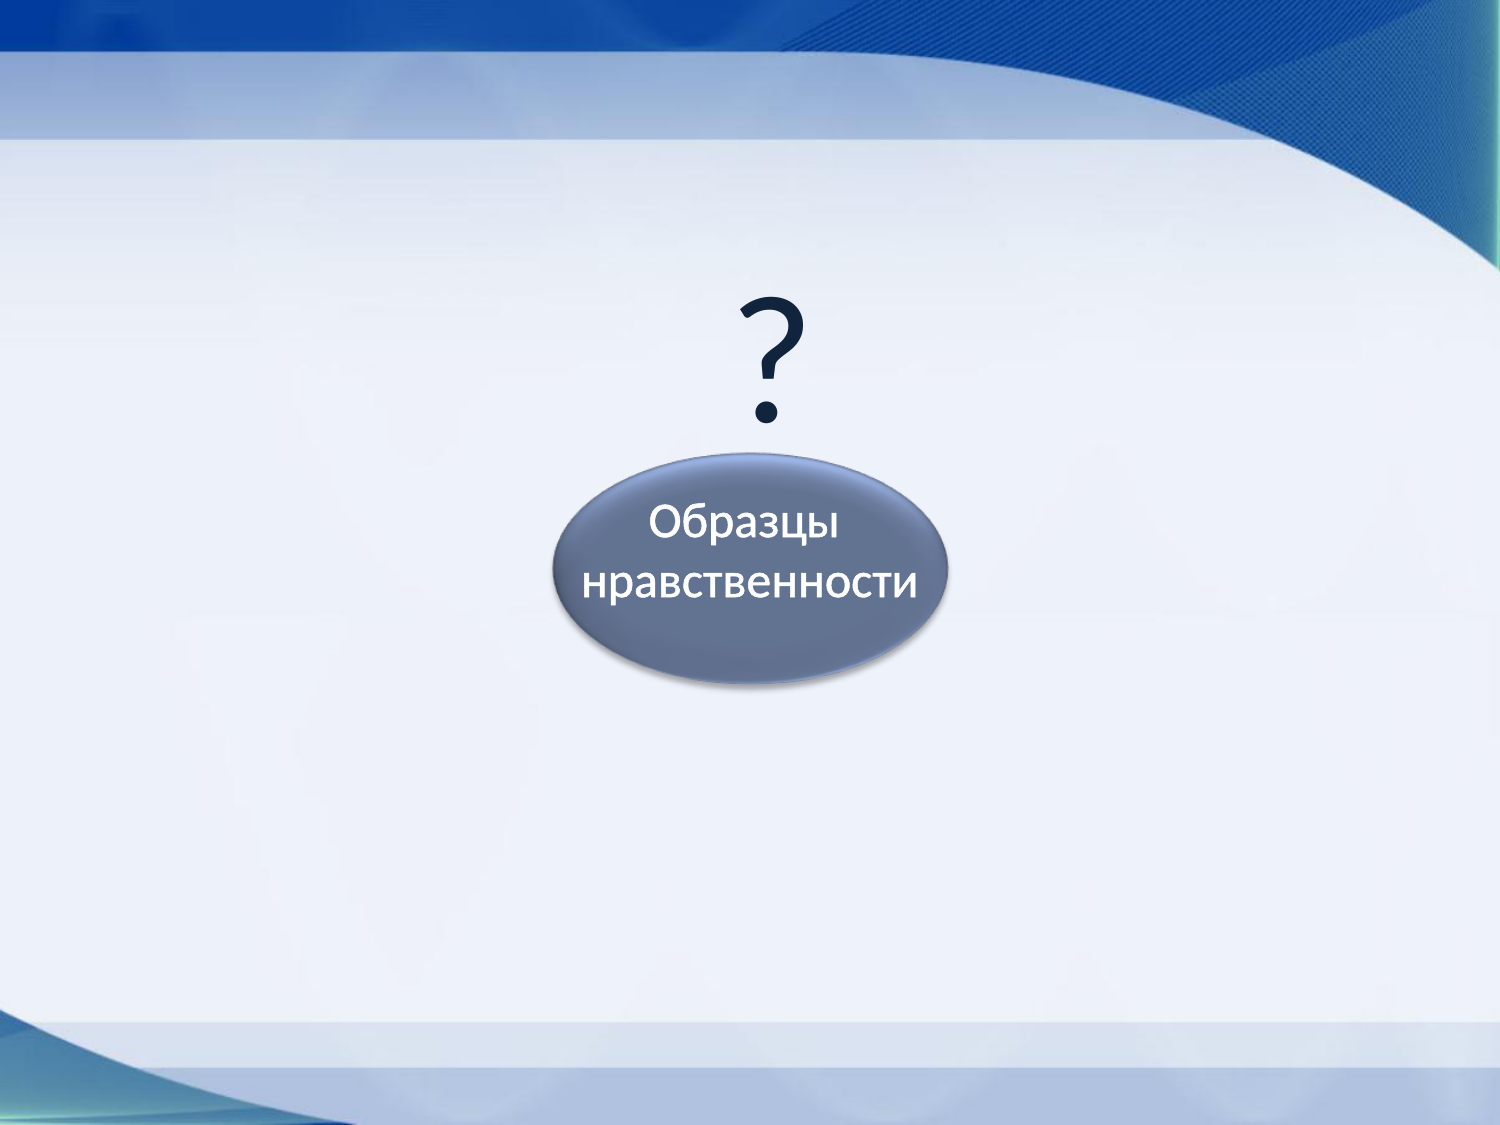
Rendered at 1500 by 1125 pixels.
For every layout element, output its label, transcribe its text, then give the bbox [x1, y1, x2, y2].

picture [0, 0, 1500, 1125]
text_box ? [714, 231, 774, 446]
